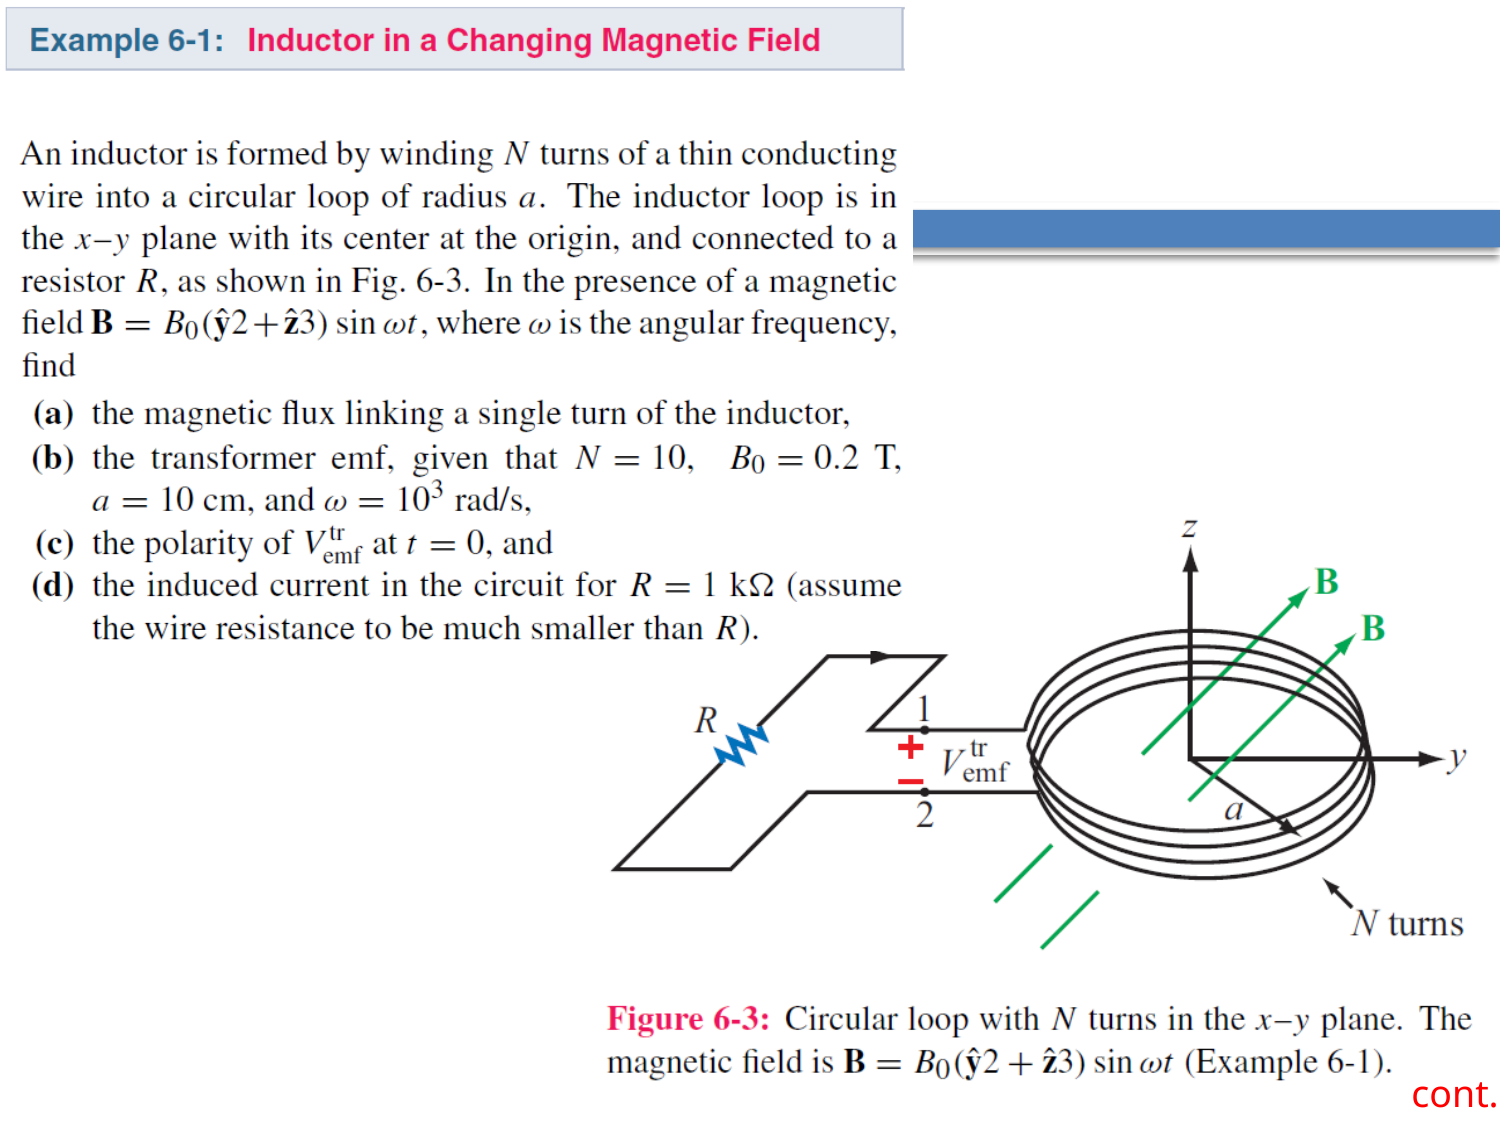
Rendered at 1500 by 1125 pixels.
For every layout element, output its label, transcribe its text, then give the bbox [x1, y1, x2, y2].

text_box cont. [1386, 1062, 1500, 1123]
picture [0, 0, 1476, 1088]
